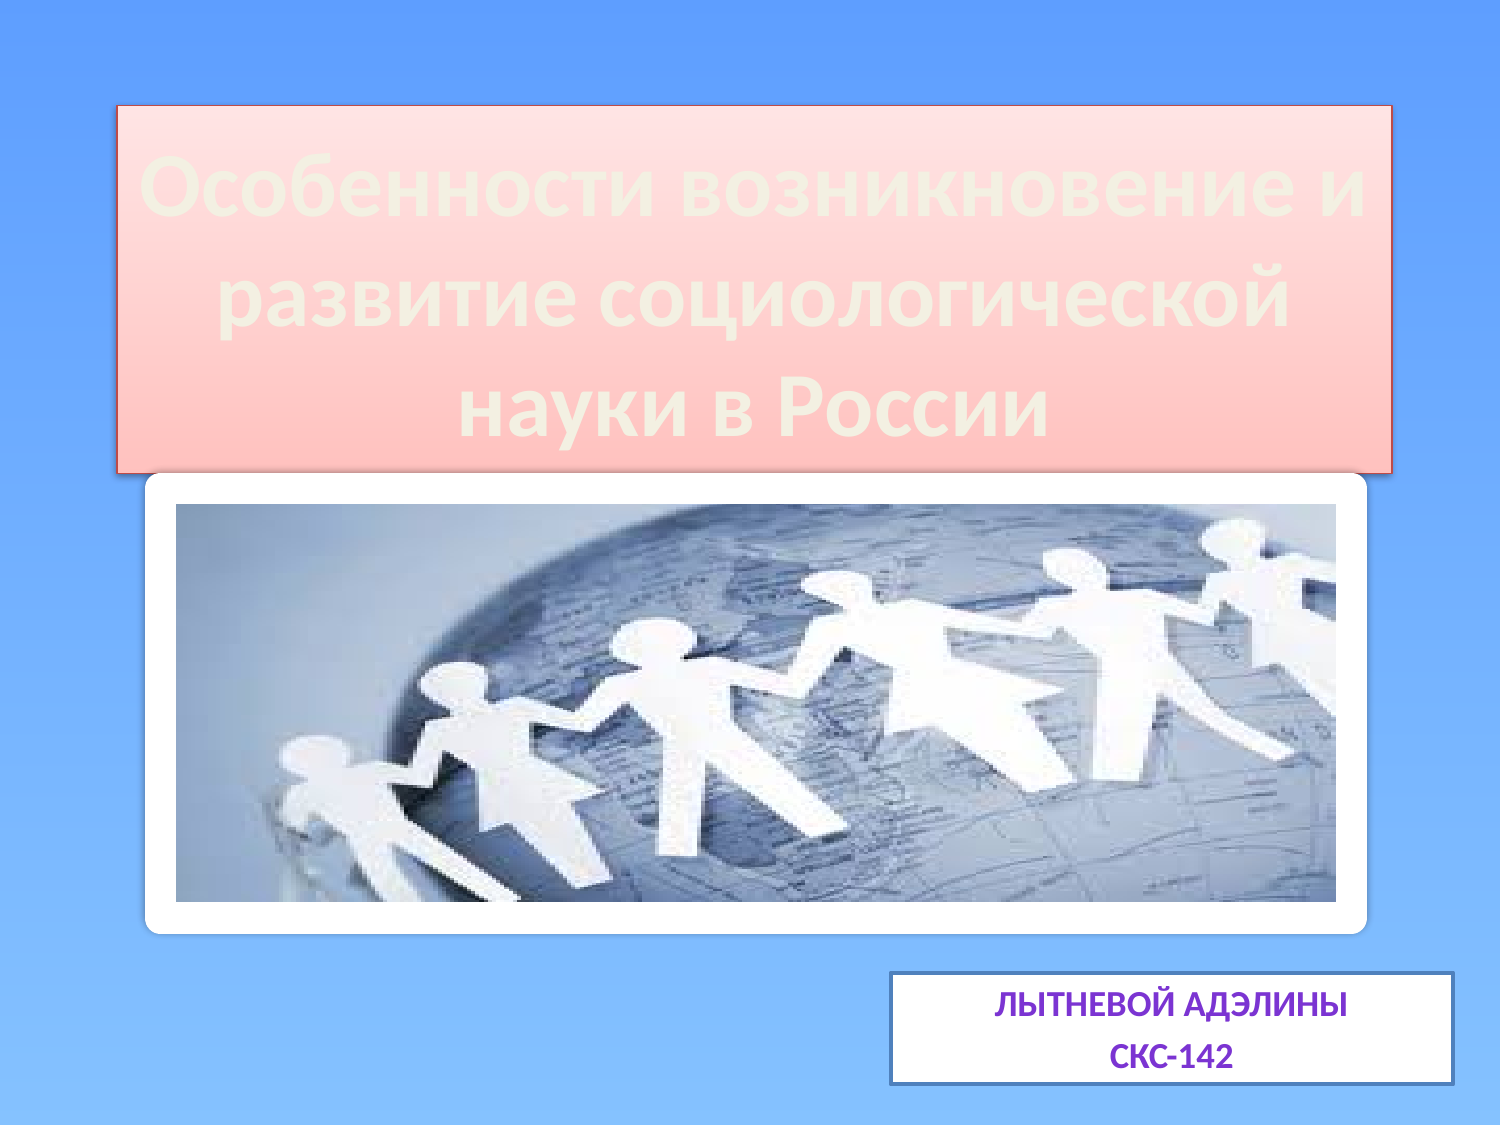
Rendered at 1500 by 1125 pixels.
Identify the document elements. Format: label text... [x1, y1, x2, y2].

title Особенности возникновение и развитие социологической науки в России [116, 105, 1393, 474]
picture [175, 503, 1337, 903]
subtitle Лытневой Адэлины СКС-142 [889, 971, 1455, 1086]
